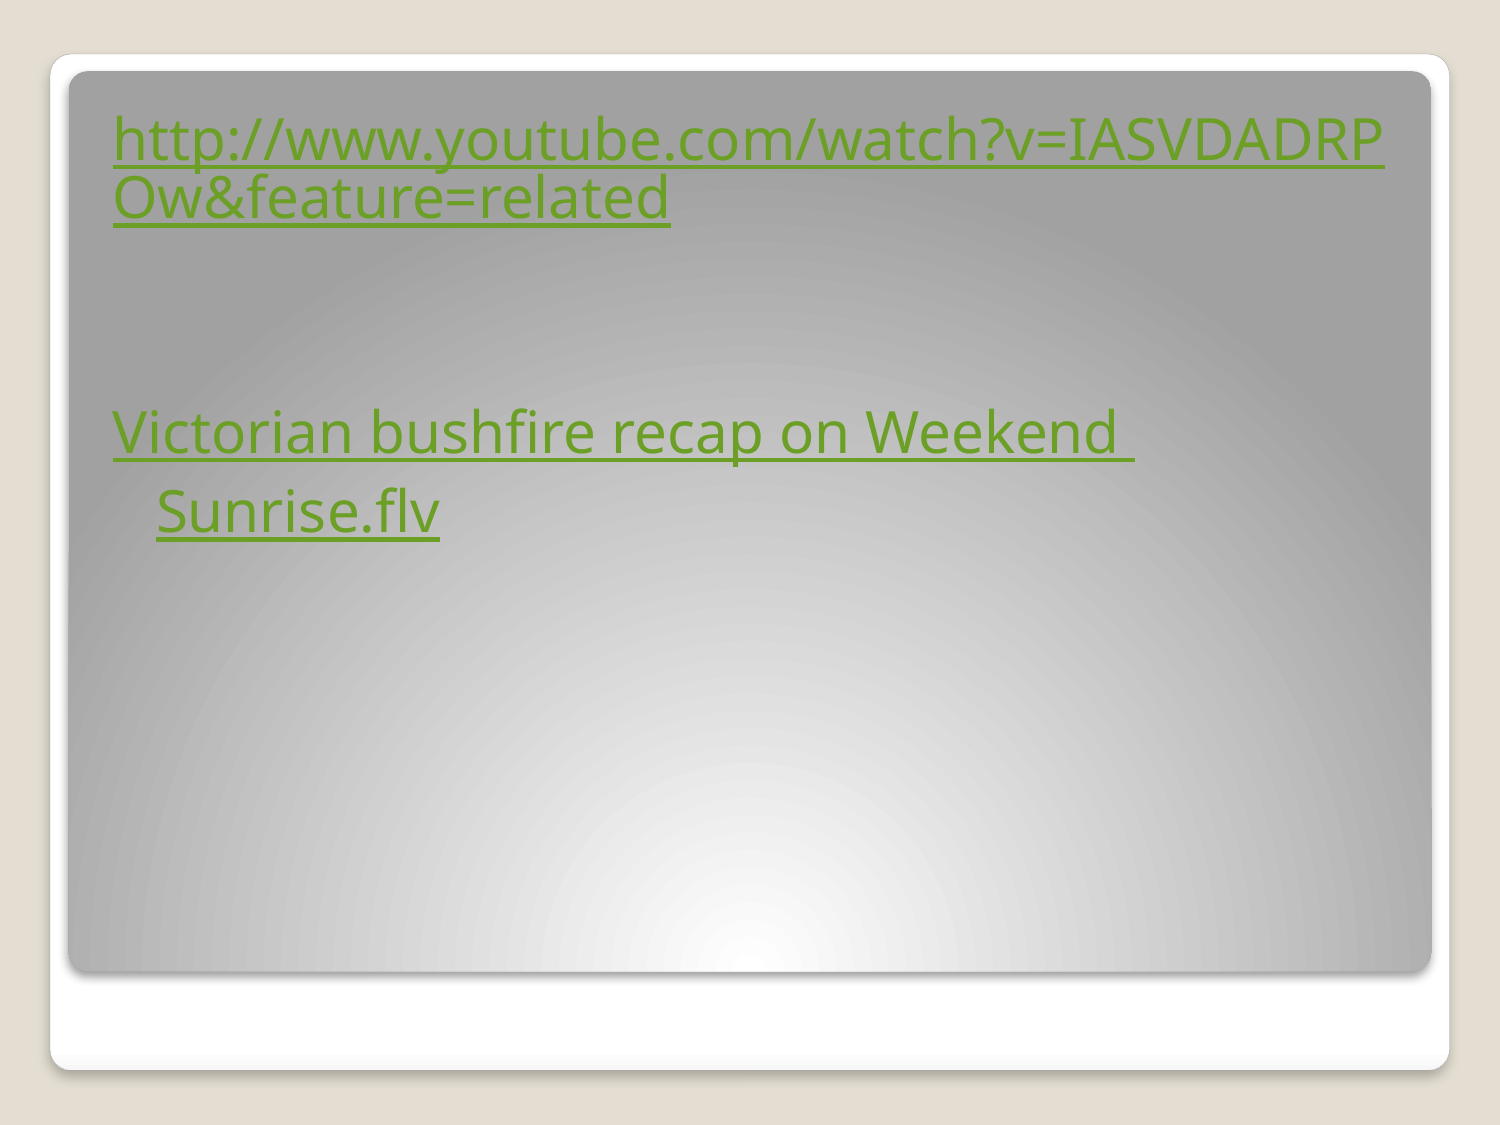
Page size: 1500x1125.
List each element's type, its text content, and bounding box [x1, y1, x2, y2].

list http://www.youtube.com/watch?v=IASVDADRPOw&feature=related Victorian bushfire recap on Weekend Sunrise.flv [82, 86, 1425, 774]
